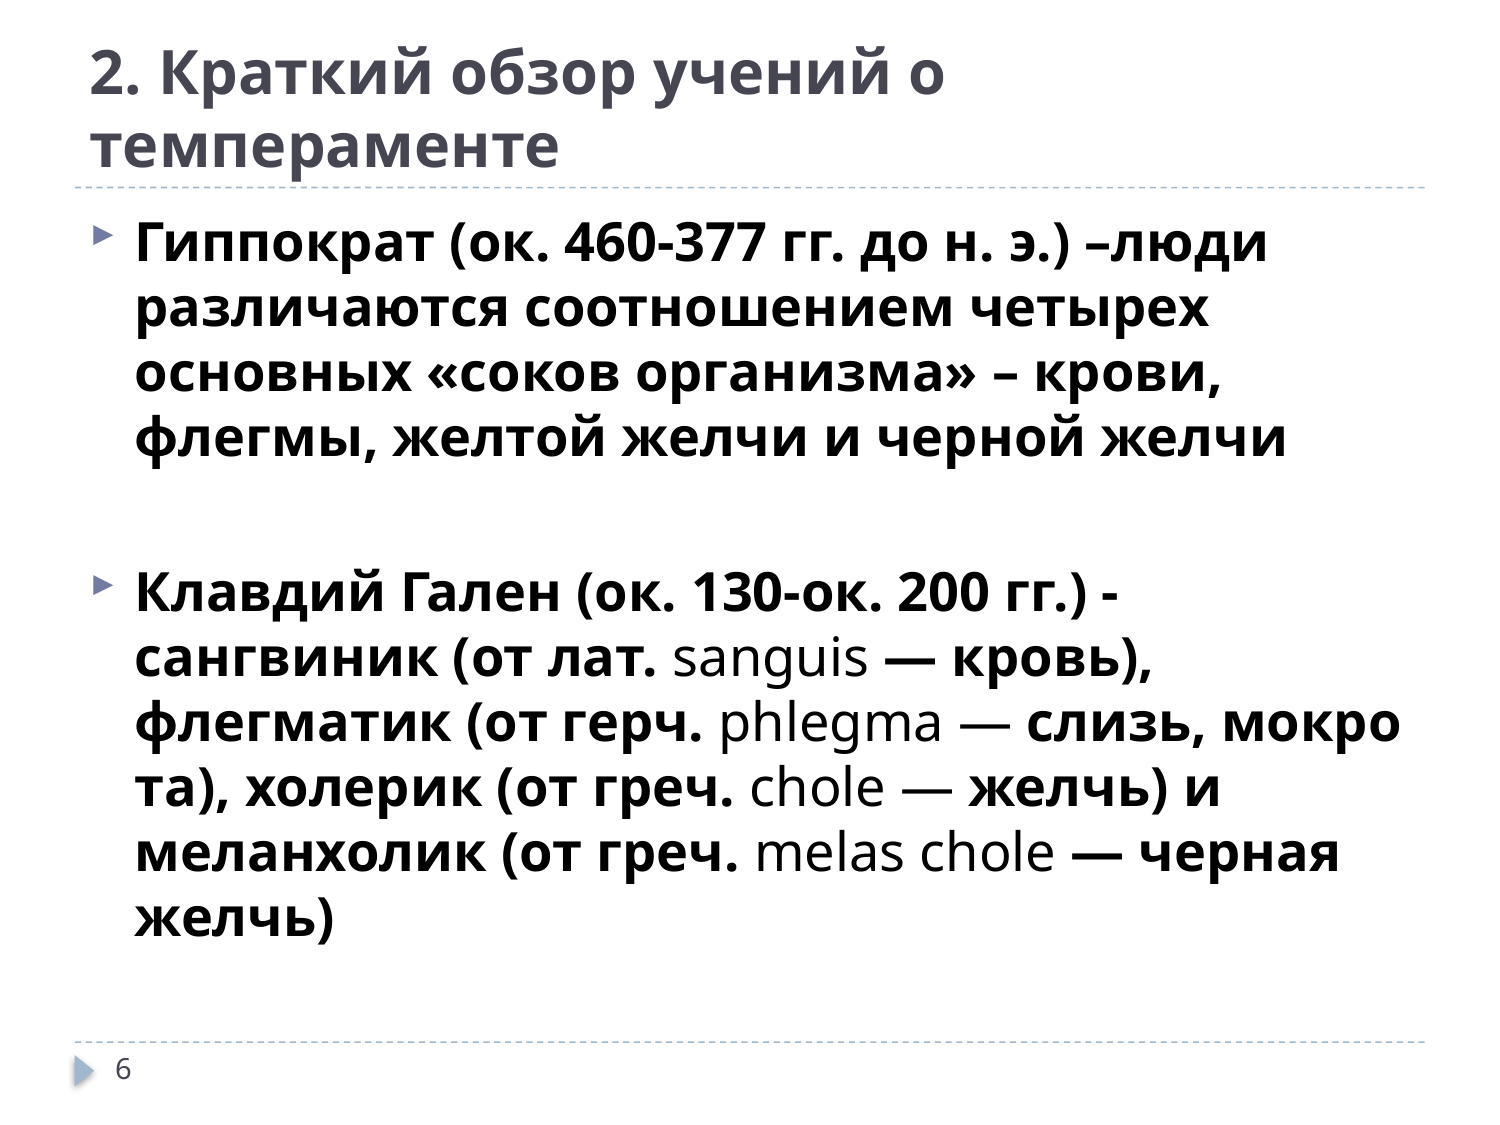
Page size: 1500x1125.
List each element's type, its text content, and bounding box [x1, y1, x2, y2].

slide_number 6 [100, 1042, 426, 1103]
list Гиппократ (ок. 460-377 гг. до н. э.) –люди различаются соотношением четырех основных «соков организма» – крови, флегмы, желтой желчи и черной желчи Клавдий Гален (ок. 130-ок. 200 гг.) - сангвиник (от лат. sanguis — кровь), флегматик (от герч. phlegma — слизь, мокро­та), холерик (от греч. chole — желчь) и меланхолик (от греч. melas chole — черная желчь) [75, 200, 1425, 1010]
title 2. Краткий обзор учений о темпераменте [75, 24, 1425, 188]
